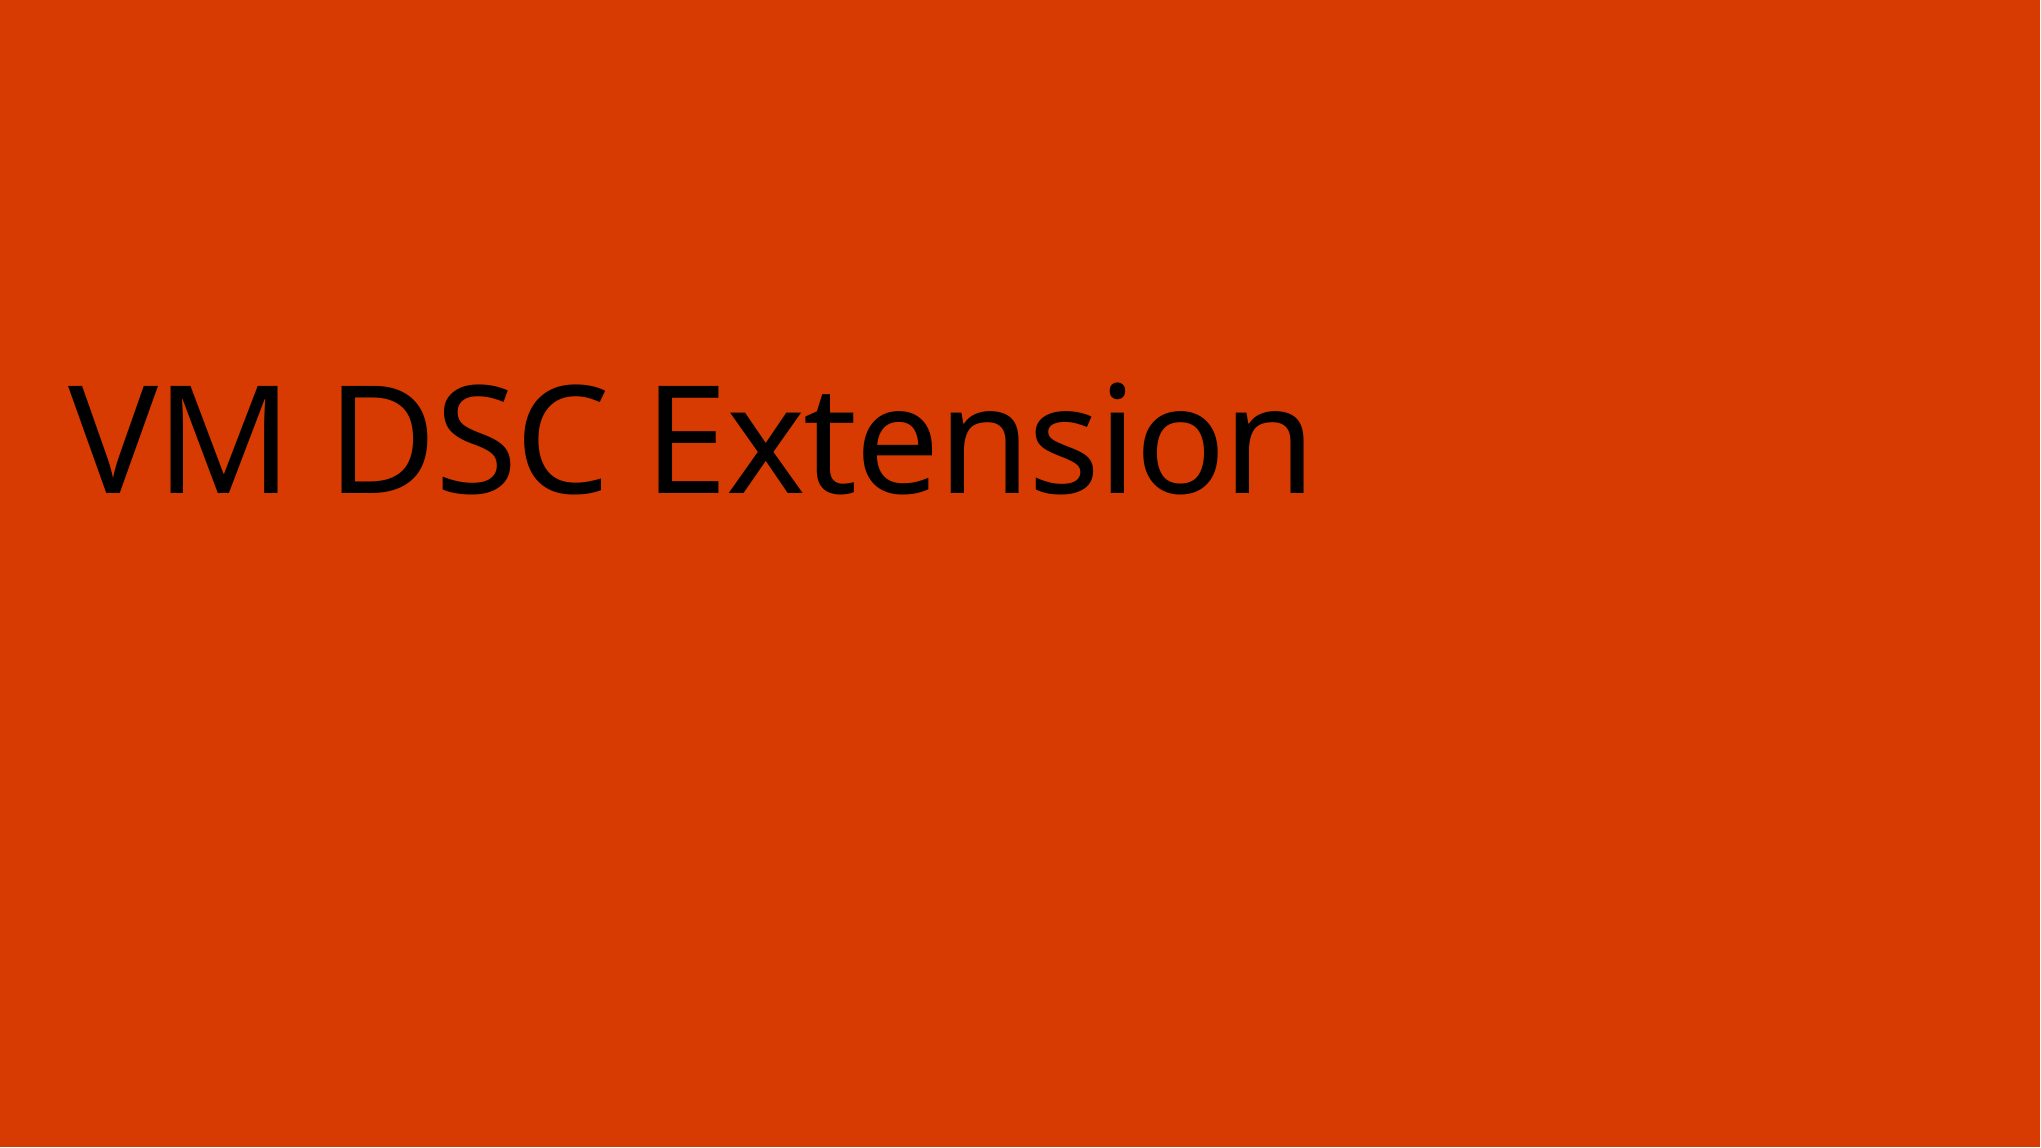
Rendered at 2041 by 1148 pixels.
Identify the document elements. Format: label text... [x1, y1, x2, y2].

title VM DSC Extension [45, 348, 1996, 543]
